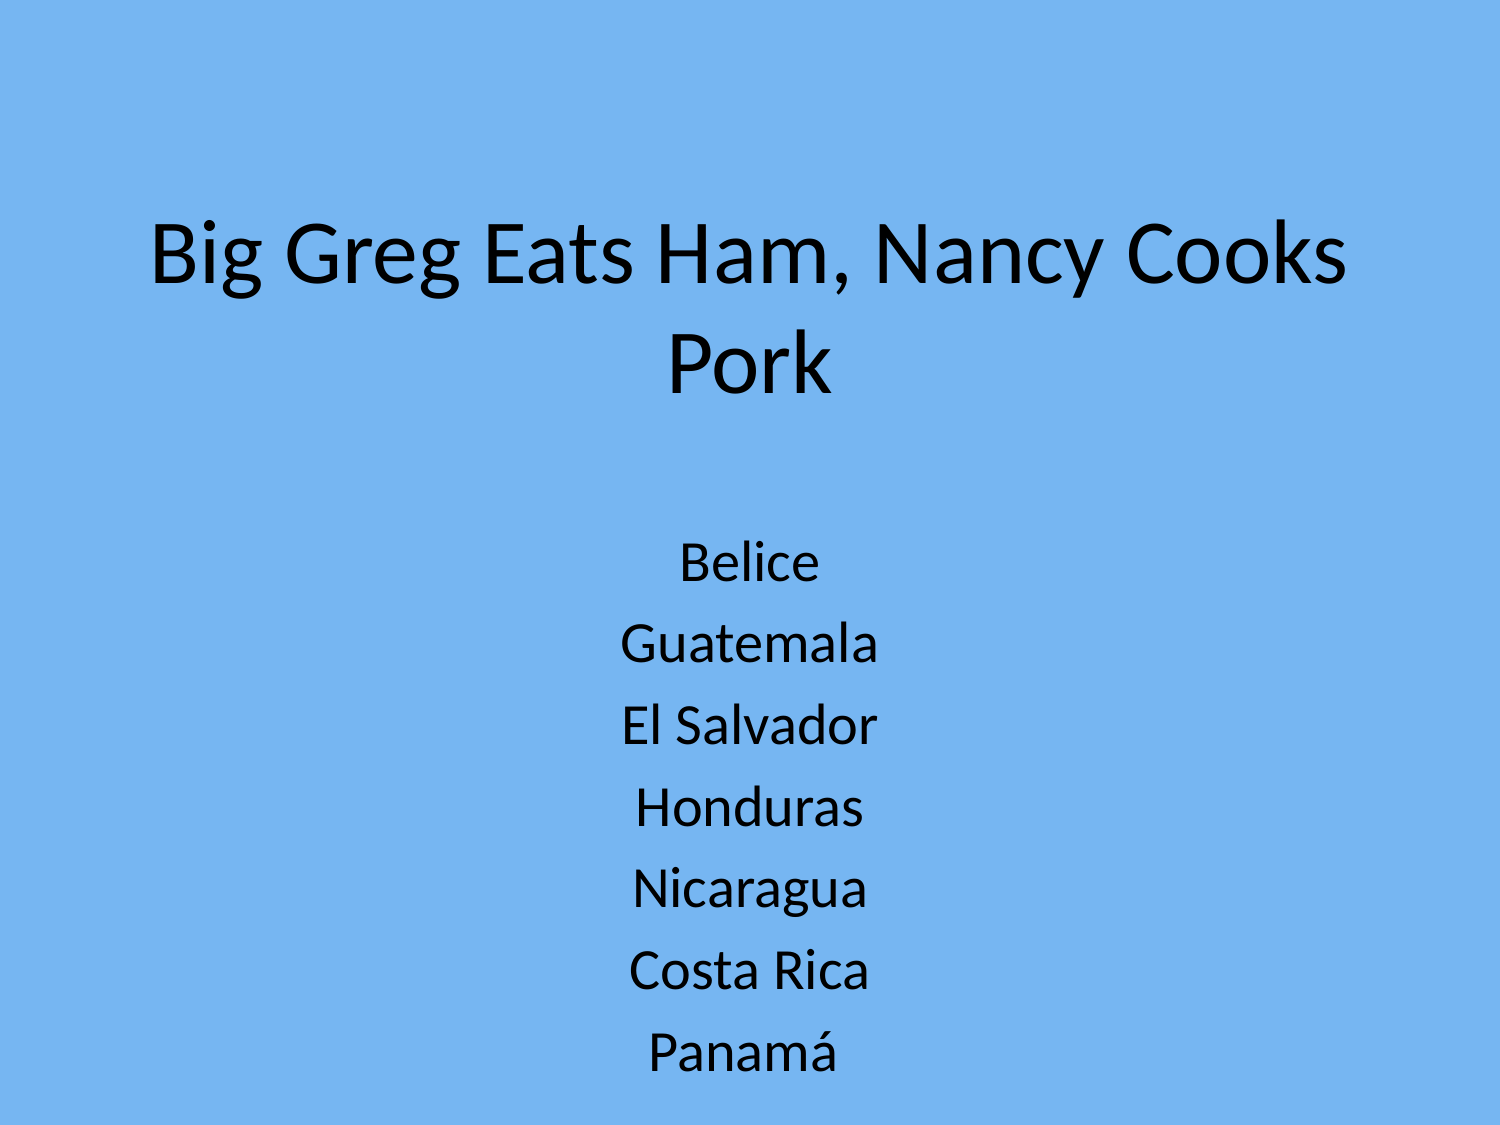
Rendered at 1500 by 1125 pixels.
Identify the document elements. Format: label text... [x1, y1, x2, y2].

subtitle Belice Guatemala El Salvador Honduras Nicaragua Costa Rica Panamá [225, 515, 1275, 925]
title Big Greg Eats Ham, Nancy Cooks Pork [112, 89, 1388, 516]
